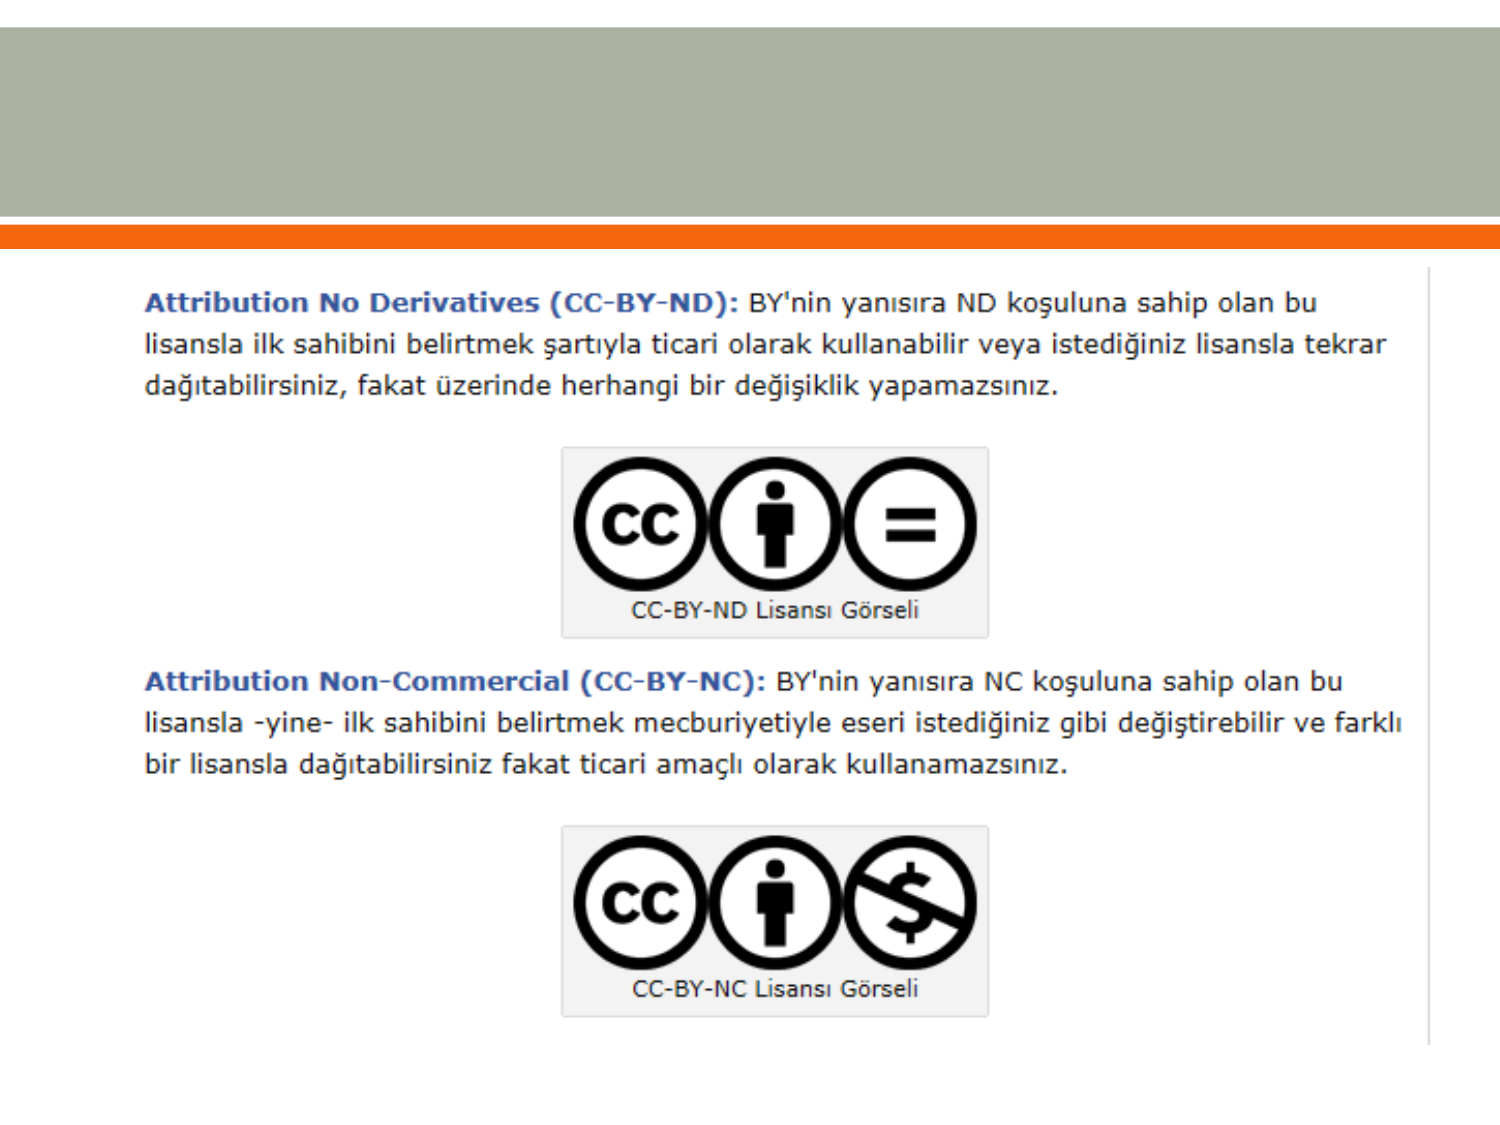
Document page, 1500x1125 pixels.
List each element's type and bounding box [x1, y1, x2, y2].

list [123, 266, 1448, 1045]
